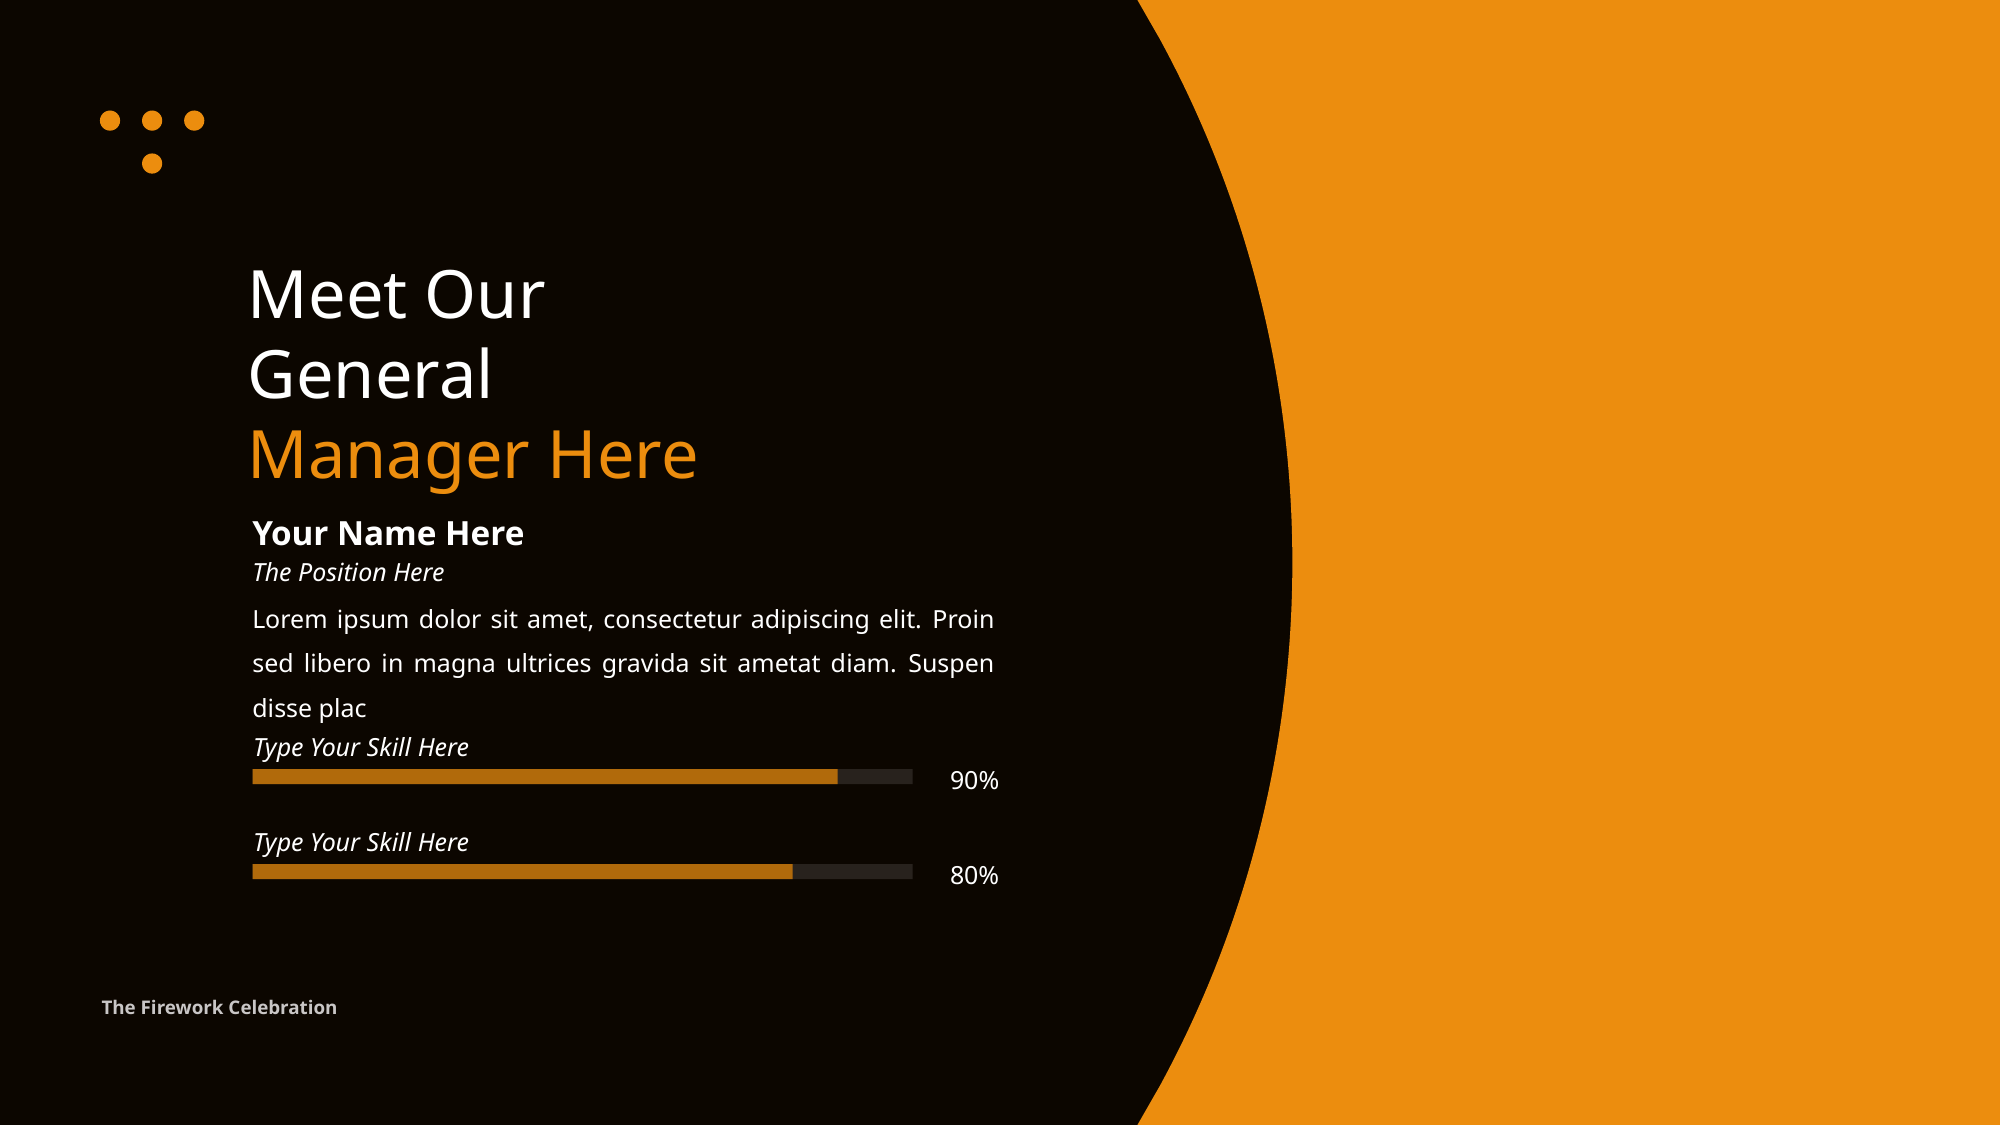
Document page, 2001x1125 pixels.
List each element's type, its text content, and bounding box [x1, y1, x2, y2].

text_box [183, 109, 206, 132]
text_box 80% [950, 844, 1025, 890]
text_box Type Your Skill Here [253, 716, 569, 761]
text_box The Position Here [237, 534, 589, 594]
text_box [98, 109, 122, 132]
text_box The Firework Celebration [86, 988, 357, 1026]
text_box [794, 863, 914, 880]
text_box [140, 152, 164, 175]
text_box [252, 863, 794, 880]
text_box Lorem ipsum dolor sit amet, consectetur adipiscing elit. Proin sed libero in magna ultrices gravida sit ametat diam. Suspen disse plac [237, 580, 1010, 731]
text_box [140, 109, 164, 132]
text_box Meet Our General Manager Here [232, 244, 798, 499]
text_box [252, 768, 839, 785]
text_box 90% [950, 749, 1025, 795]
text_box Type Your Skill Here [253, 811, 569, 856]
text_box Your Name Here [237, 484, 569, 534]
text_box [839, 768, 914, 785]
picture [1040, 114, 1729, 1011]
